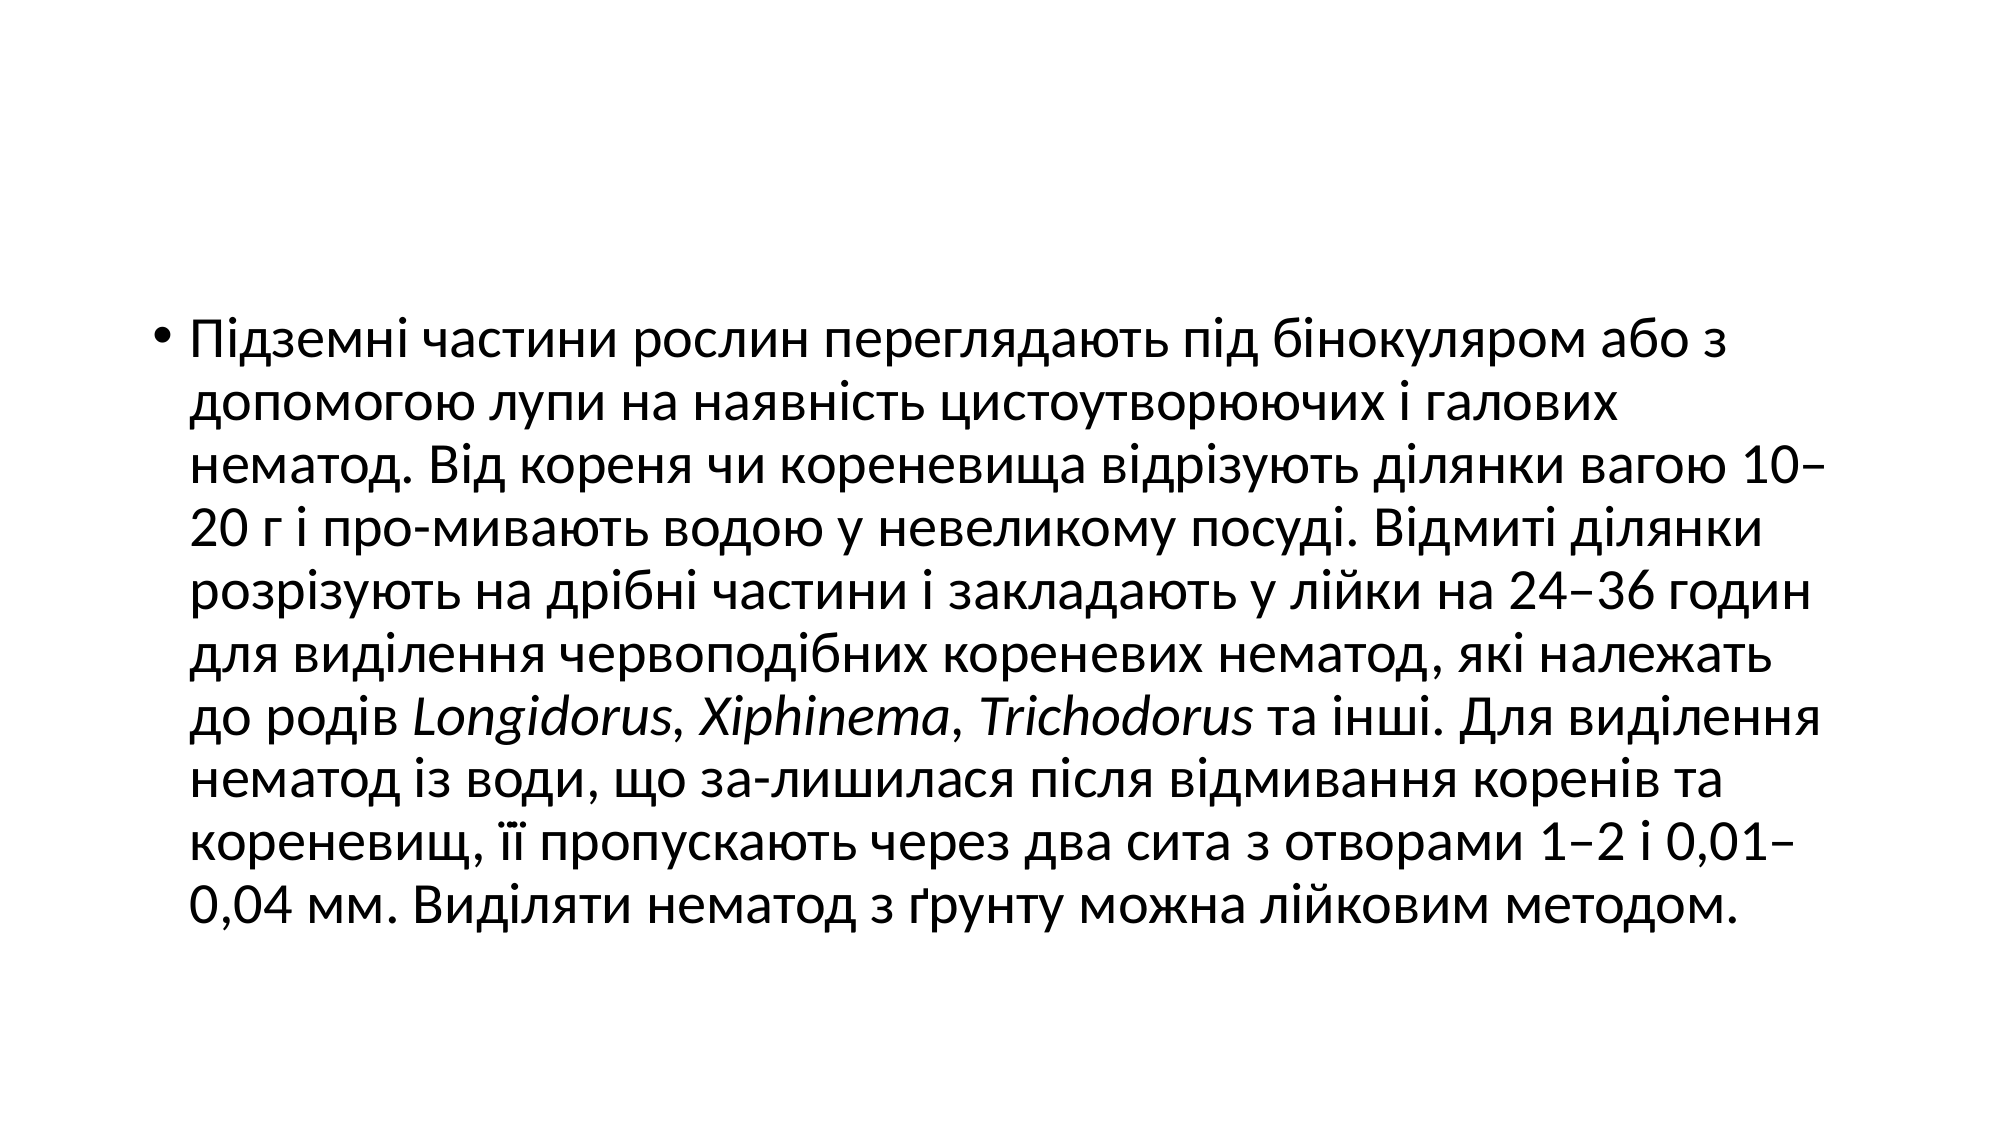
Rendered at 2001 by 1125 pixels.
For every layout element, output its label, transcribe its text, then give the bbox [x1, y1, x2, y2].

list Підземні частини рослин переглядають під бінокуляром або з допомогою лупи на наявність цистоутворюючих і галових нематод. Від кореня чи кореневища відрізують ділянки вагою 10–20 г і про-мивають водою у невеликому посуді. Відмиті ділянки розрізують на дрібні частини і закладають у лійки на 24–36 годин для виділення червоподібних кореневих нематод, які належать до родів Longidorus, Xiphinema, Trichodorus та інші. Для виділення нематод із води, що за-лишилася після відмивання коренів та кореневищ, її пропускають через два сита з отворами 1–2 і 0,01–0,04 мм. Виділяти нематод з ґрунту можна лійковим методом. [137, 299, 1863, 1014]
